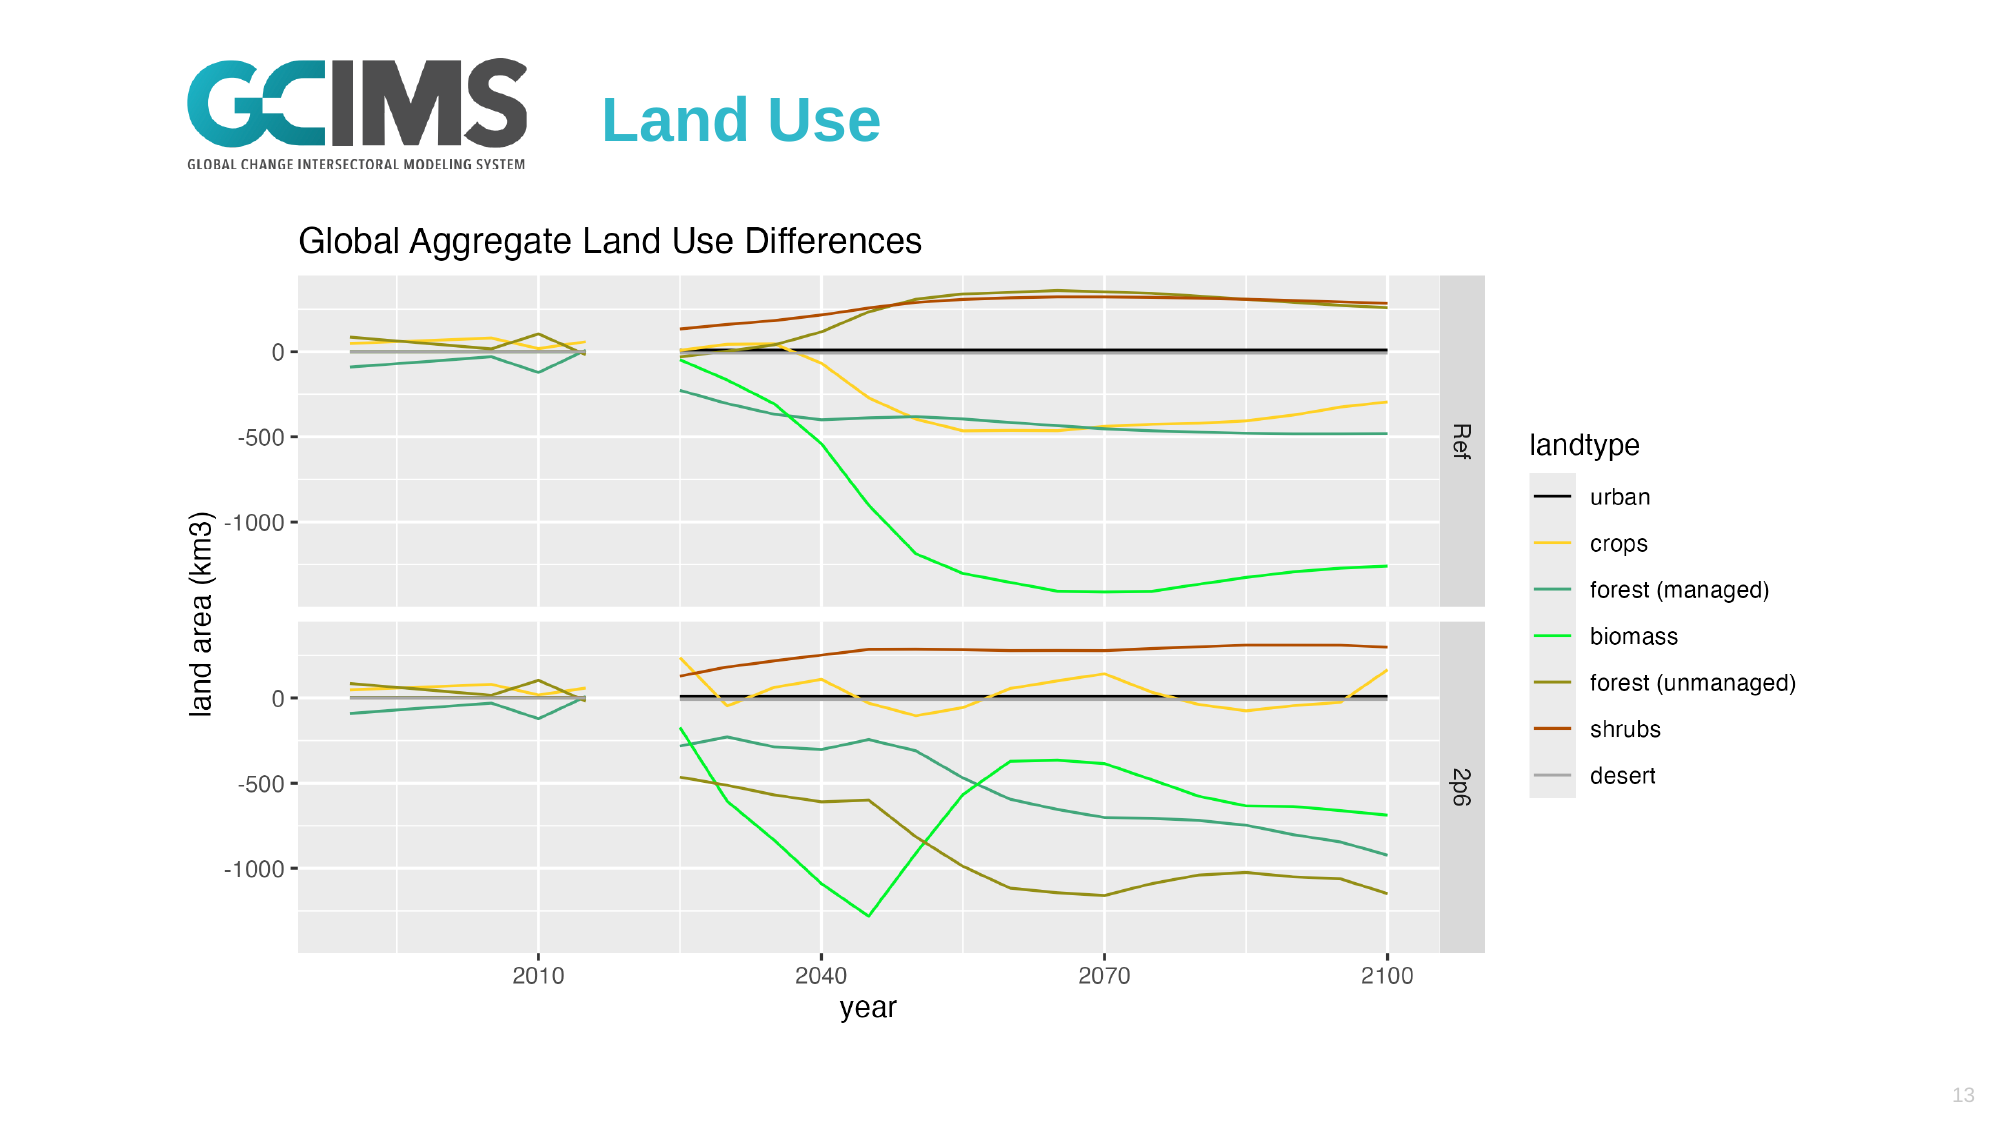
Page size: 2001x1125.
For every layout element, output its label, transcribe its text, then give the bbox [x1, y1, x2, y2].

slide_number 13 [1913, 1062, 1975, 1125]
picture [174, 212, 1826, 1038]
title Land Use [601, 37, 1938, 163]
